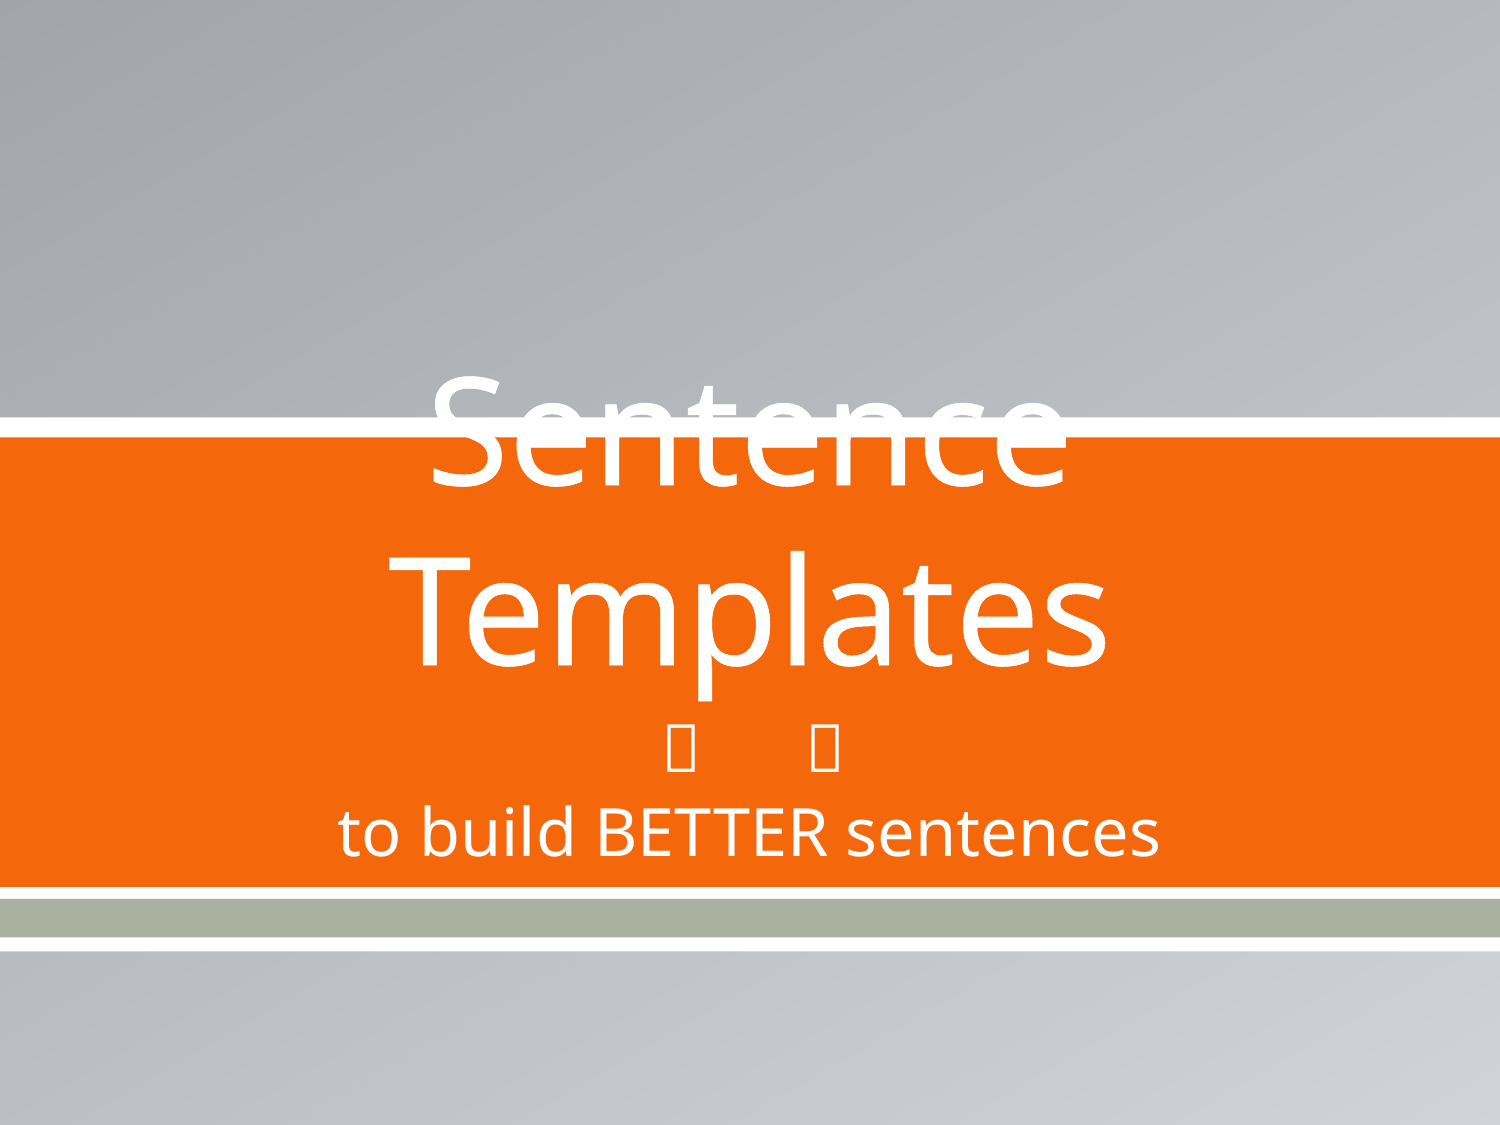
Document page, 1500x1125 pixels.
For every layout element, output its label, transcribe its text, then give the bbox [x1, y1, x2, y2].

list to build BETTER sentences [93, 787, 1407, 878]
title Sentence Templates [37, 462, 1463, 703]
